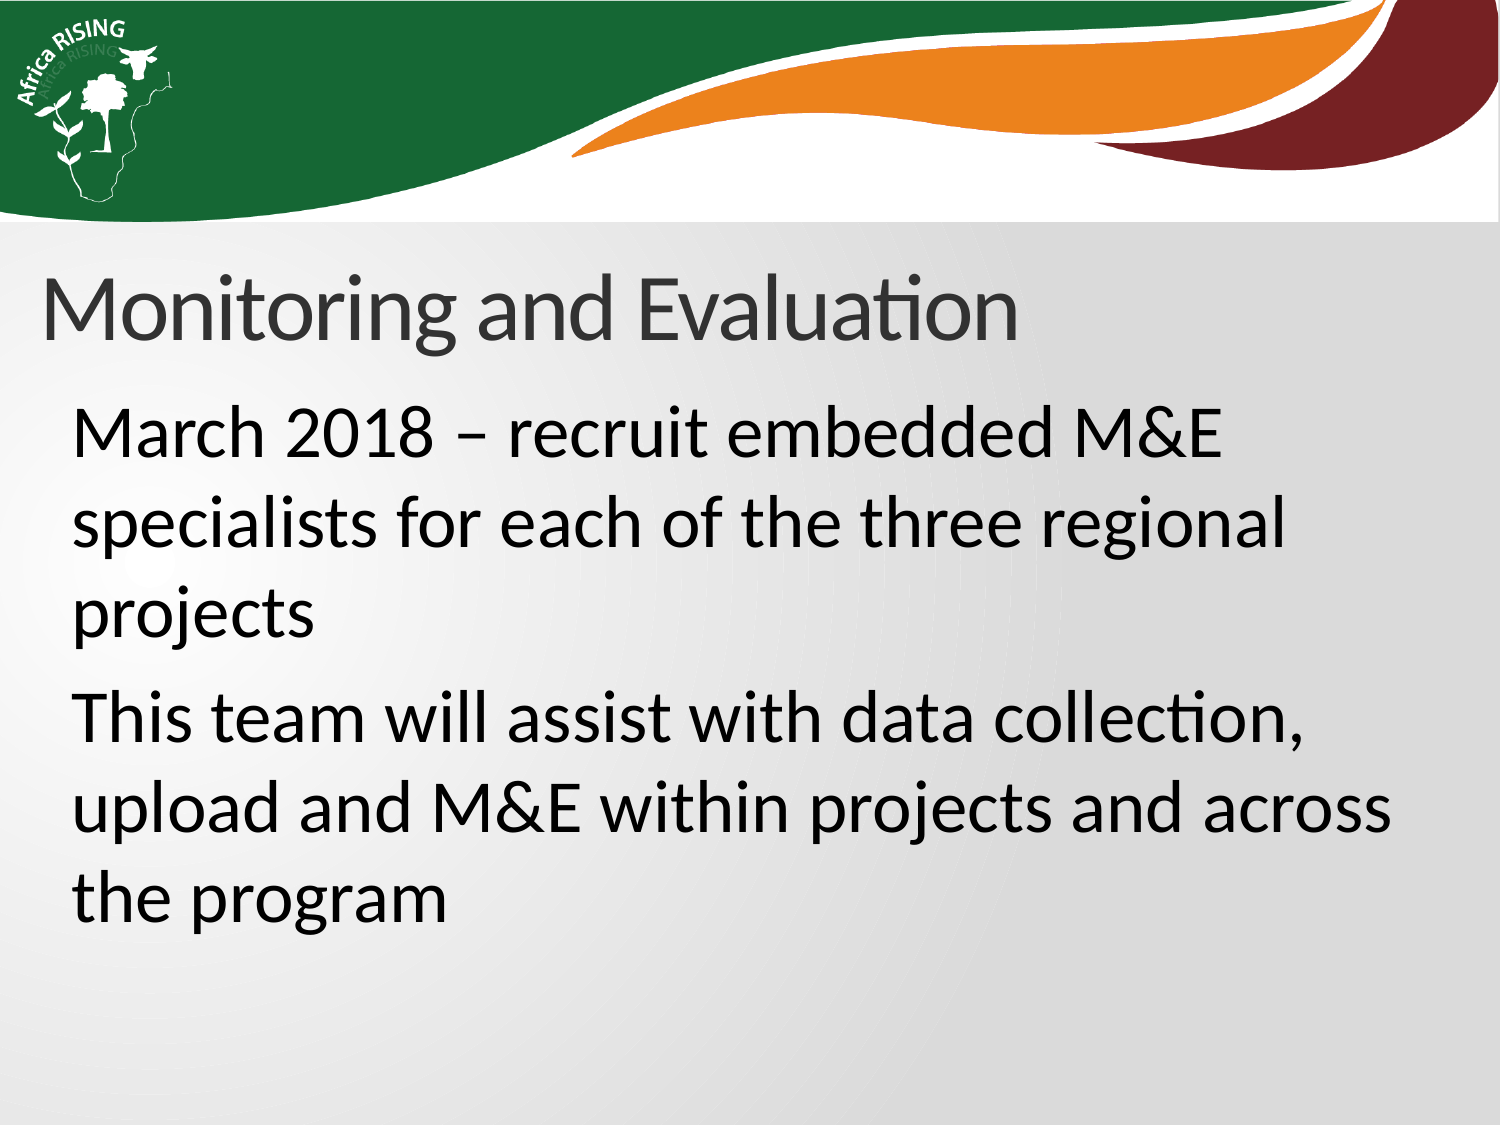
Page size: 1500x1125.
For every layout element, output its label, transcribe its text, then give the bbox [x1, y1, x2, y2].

picture [0, 0, 1499, 222]
title Monitoring and Evaluation [24, 237, 1450, 375]
list March 2018 – recruit embedded M&E specialists for each of the three regional projects This team will assist with data collection, upload and M&E within projects and across the program [37, 375, 1475, 1125]
